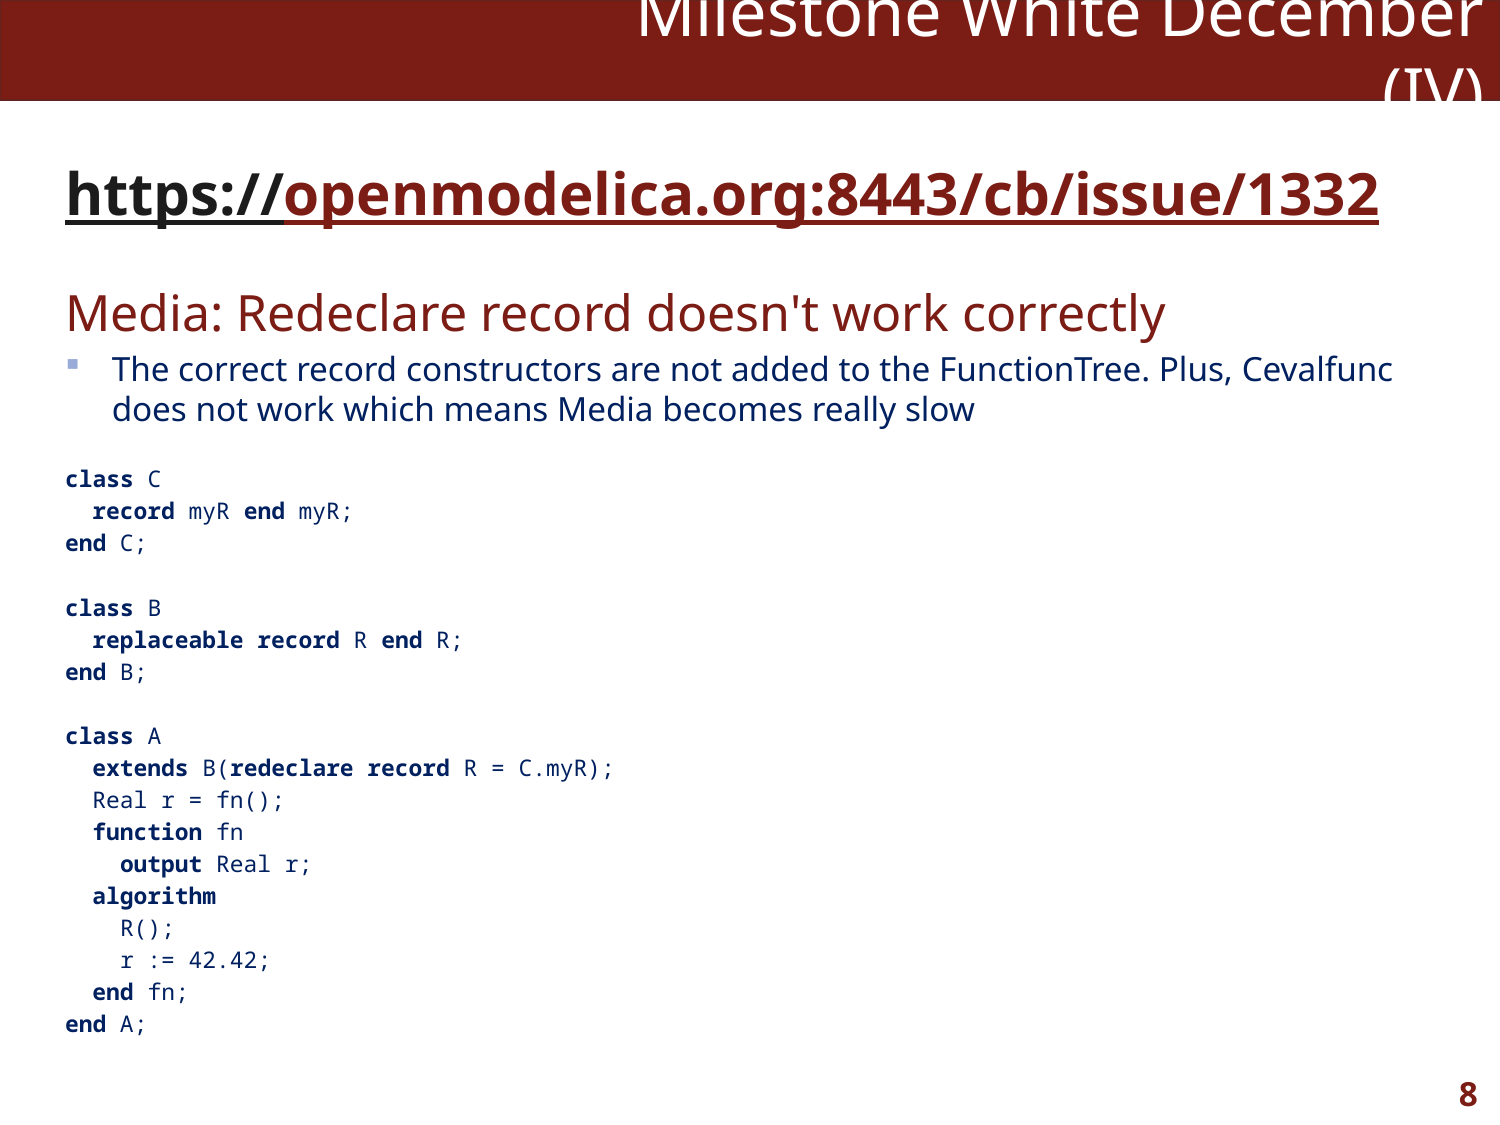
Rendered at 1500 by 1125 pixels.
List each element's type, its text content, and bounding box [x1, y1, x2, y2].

slide_number 8 [1342, 1065, 1494, 1116]
list https://openmodelica.org:8443/cb/issue/1332 Media: Redeclare record doesn't work correctly The correct record constructors are not added to the FunctionTree. Plus, Cevalfunc does not work which means Media becomes really slow class C record myR end myR; end C; class B replaceable record R end R; end B; class A extends B(redeclare record R = C.myR); Real r = fn(); function fn output Real r; algorithm R(); r := 42.42; end fn; end A; [49, 149, 1451, 1076]
title Milestone White December (IV) [537, 0, 1500, 101]
